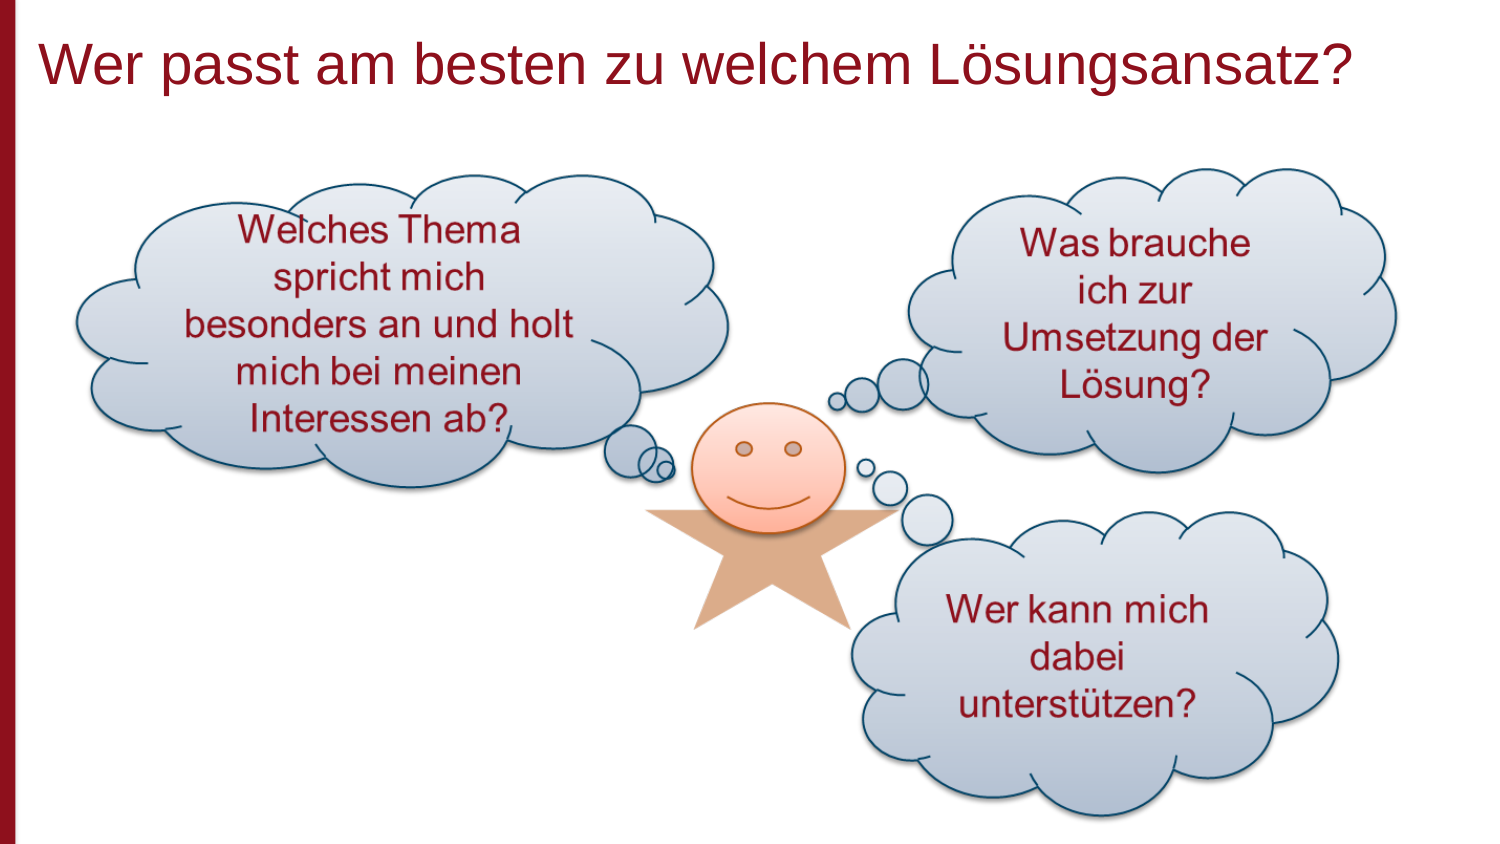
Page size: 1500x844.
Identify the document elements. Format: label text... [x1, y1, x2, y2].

picture [68, 164, 1404, 828]
title Wer passt am besten zu welchem Lösungsansatz? [21, 0, 1373, 132]
